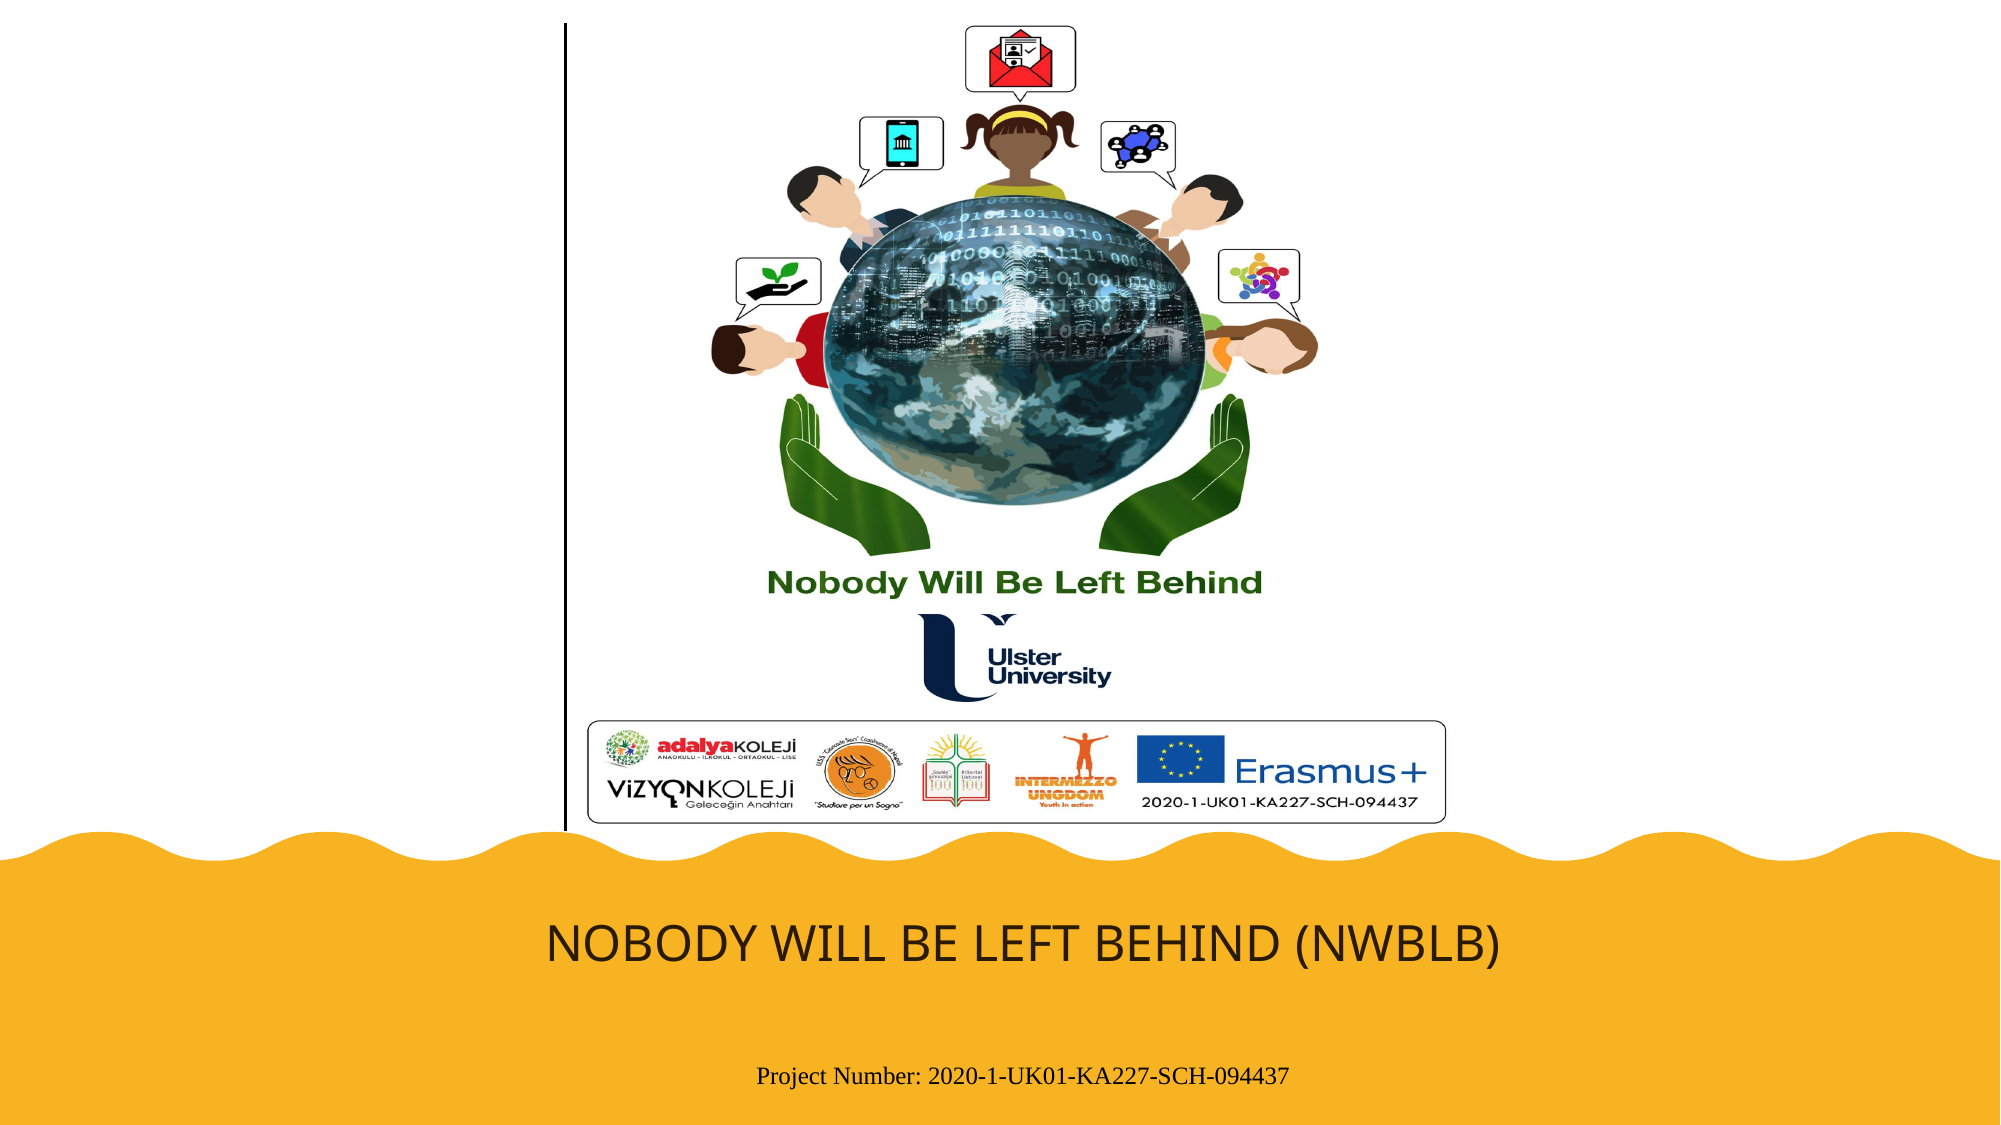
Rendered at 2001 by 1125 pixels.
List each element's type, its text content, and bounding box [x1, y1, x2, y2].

picture [564, 23, 1461, 831]
title NOBODY WILL BE LEFT BEHIND (NWBLB) [176, 893, 1870, 980]
text_box [0, 831, 2000, 1125]
text_box [0, 0, 2000, 860]
footer Project Number: 2020-1-UK01-KA227-SCH-094437 [685, 1045, 1361, 1103]
